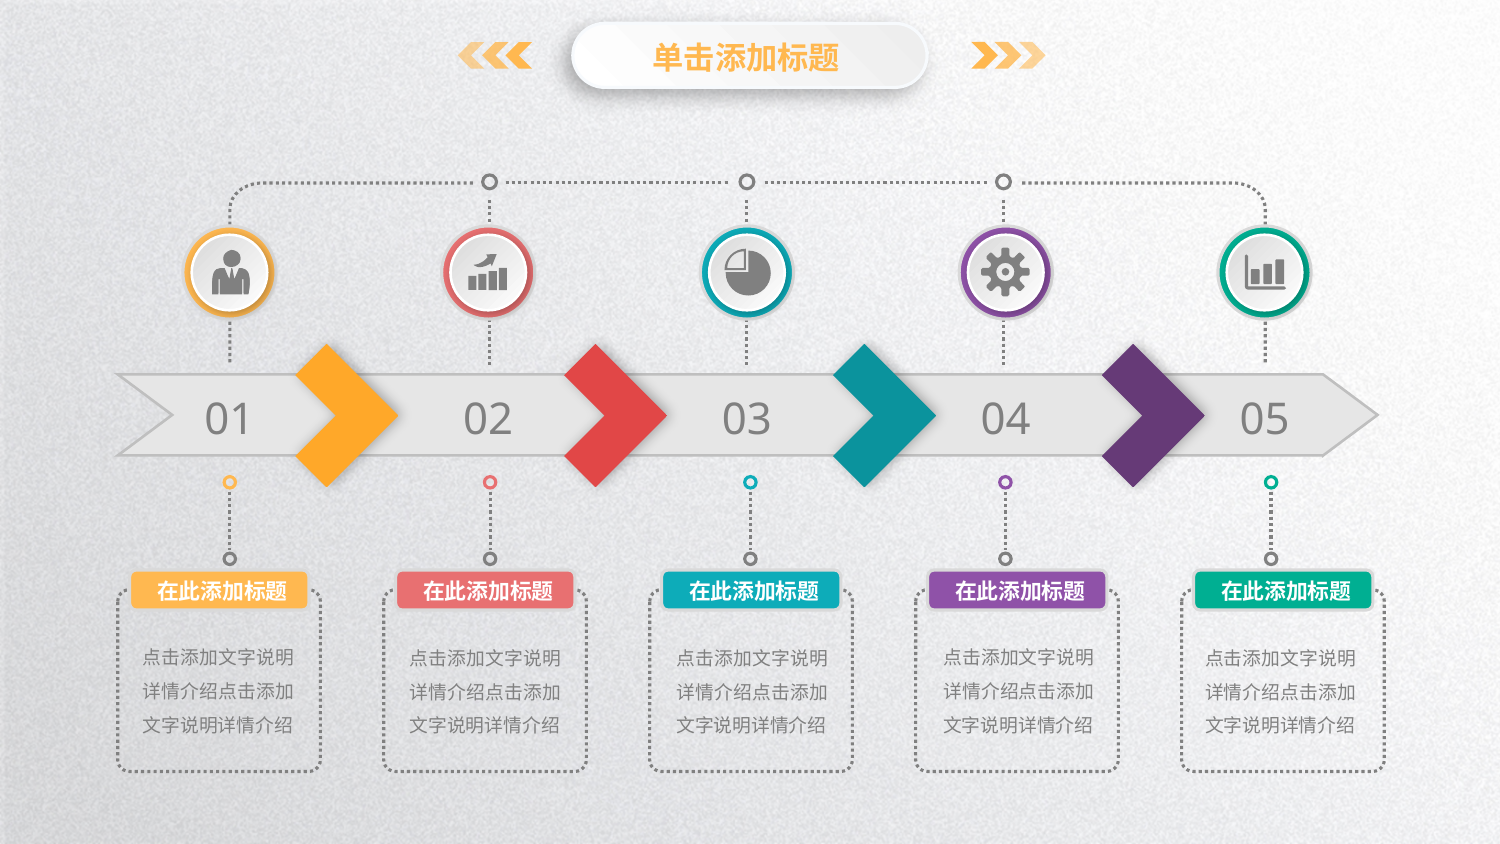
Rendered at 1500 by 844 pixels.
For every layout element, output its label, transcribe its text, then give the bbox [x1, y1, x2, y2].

text_box 点击添加文字说明详情介绍点击添加文字说明详情介绍 [127, 627, 309, 744]
text_box [228, 181, 473, 363]
text_box [1180, 589, 1386, 773]
text_box [738, 173, 755, 190]
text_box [999, 476, 1012, 565]
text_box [441, 225, 535, 320]
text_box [700, 225, 794, 320]
text_box 点击添加文字说明详情介绍点击添加文字说明详情介绍 [394, 628, 576, 744]
text_box [571, 22, 929, 89]
text_box 点击添加文字说明详情介绍点击添加文字说明详情介绍 [928, 627, 1110, 744]
text_box [1021, 181, 1267, 363]
text_box [114, 373, 324, 457]
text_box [927, 569, 1117, 612]
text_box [1265, 476, 1277, 565]
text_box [224, 476, 236, 565]
text_box 单击添加标题 [617, 34, 876, 81]
text_box [642, 373, 862, 457]
text_box [562, 342, 669, 489]
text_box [484, 476, 496, 565]
text_box [995, 173, 1012, 190]
text_box 点击添加文字说明详情介绍点击添加文字说明详情介绍 [1190, 628, 1372, 744]
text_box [661, 569, 851, 612]
text_box 05 [1202, 383, 1326, 451]
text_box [971, 41, 1046, 69]
text_box [293, 342, 400, 489]
text_box 02 [426, 383, 550, 451]
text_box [1193, 569, 1383, 612]
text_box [1217, 225, 1312, 320]
text_box 04 [944, 383, 1068, 451]
text_box [382, 588, 588, 773]
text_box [457, 41, 533, 69]
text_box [182, 225, 276, 320]
text_box 01 [167, 383, 291, 451]
text_box [914, 588, 1120, 773]
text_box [129, 569, 319, 612]
picture [0, 0, 1500, 844]
text_box [116, 588, 322, 773]
text_box 点击添加文字说明详情介绍点击添加文字说明详情介绍 [661, 628, 843, 744]
text_box 03 [685, 383, 809, 451]
text_box [1100, 342, 1202, 489]
text_box [373, 373, 593, 457]
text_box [395, 569, 585, 612]
text_box [831, 342, 938, 489]
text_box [744, 476, 757, 565]
text_box [648, 588, 854, 773]
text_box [959, 225, 1053, 320]
text_box [1180, 373, 1380, 458]
text_box [911, 373, 1130, 457]
text_box [481, 173, 498, 190]
